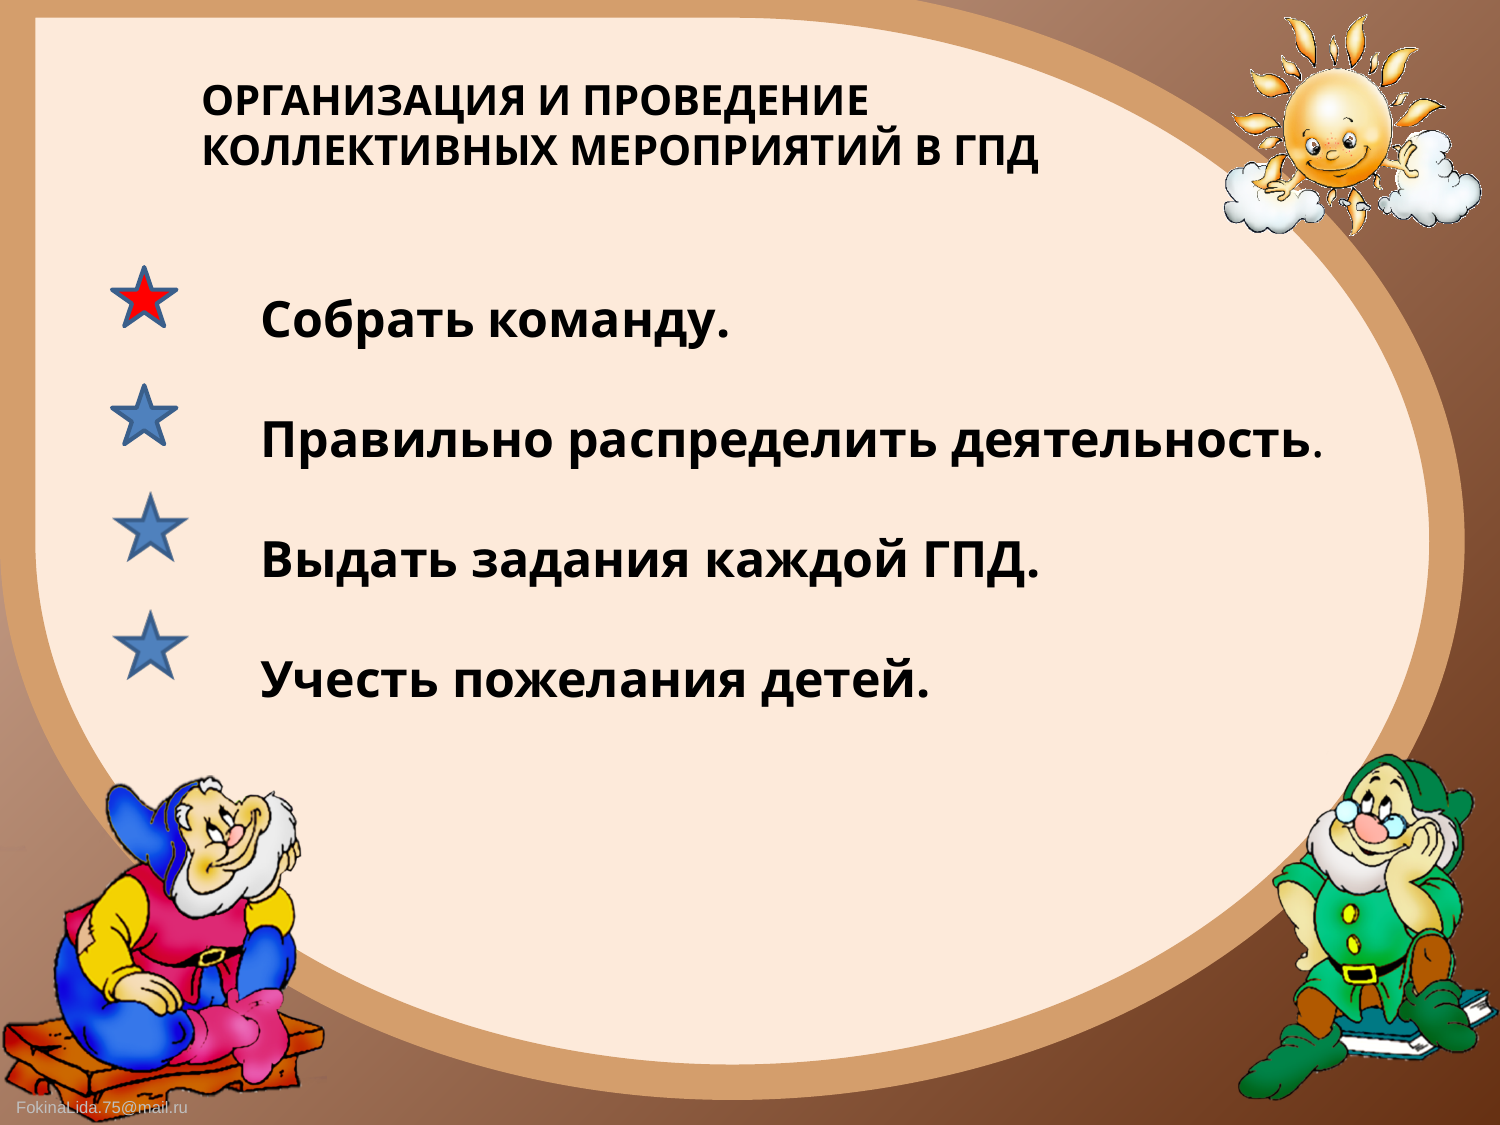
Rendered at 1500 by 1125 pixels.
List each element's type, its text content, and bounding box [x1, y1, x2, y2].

picture [1236, 751, 1500, 1101]
picture [111, 608, 191, 681]
picture [1214, 0, 1500, 244]
picture [0, 775, 327, 1125]
picture [111, 490, 191, 563]
text_box [109, 265, 179, 328]
text_box Собрать команду. Правильно распределить деятельность. Выдать задания каждой ГПД. Учесть пожелания детей. [245, 219, 1380, 715]
text_box [109, 383, 179, 446]
text_box ОРГАНИЗАЦИЯ И ПРОВЕДЕНИЕ КОЛЛЕКТИВНЫХ МЕРОПРИЯТИЙ В ГПД [186, 66, 1274, 182]
